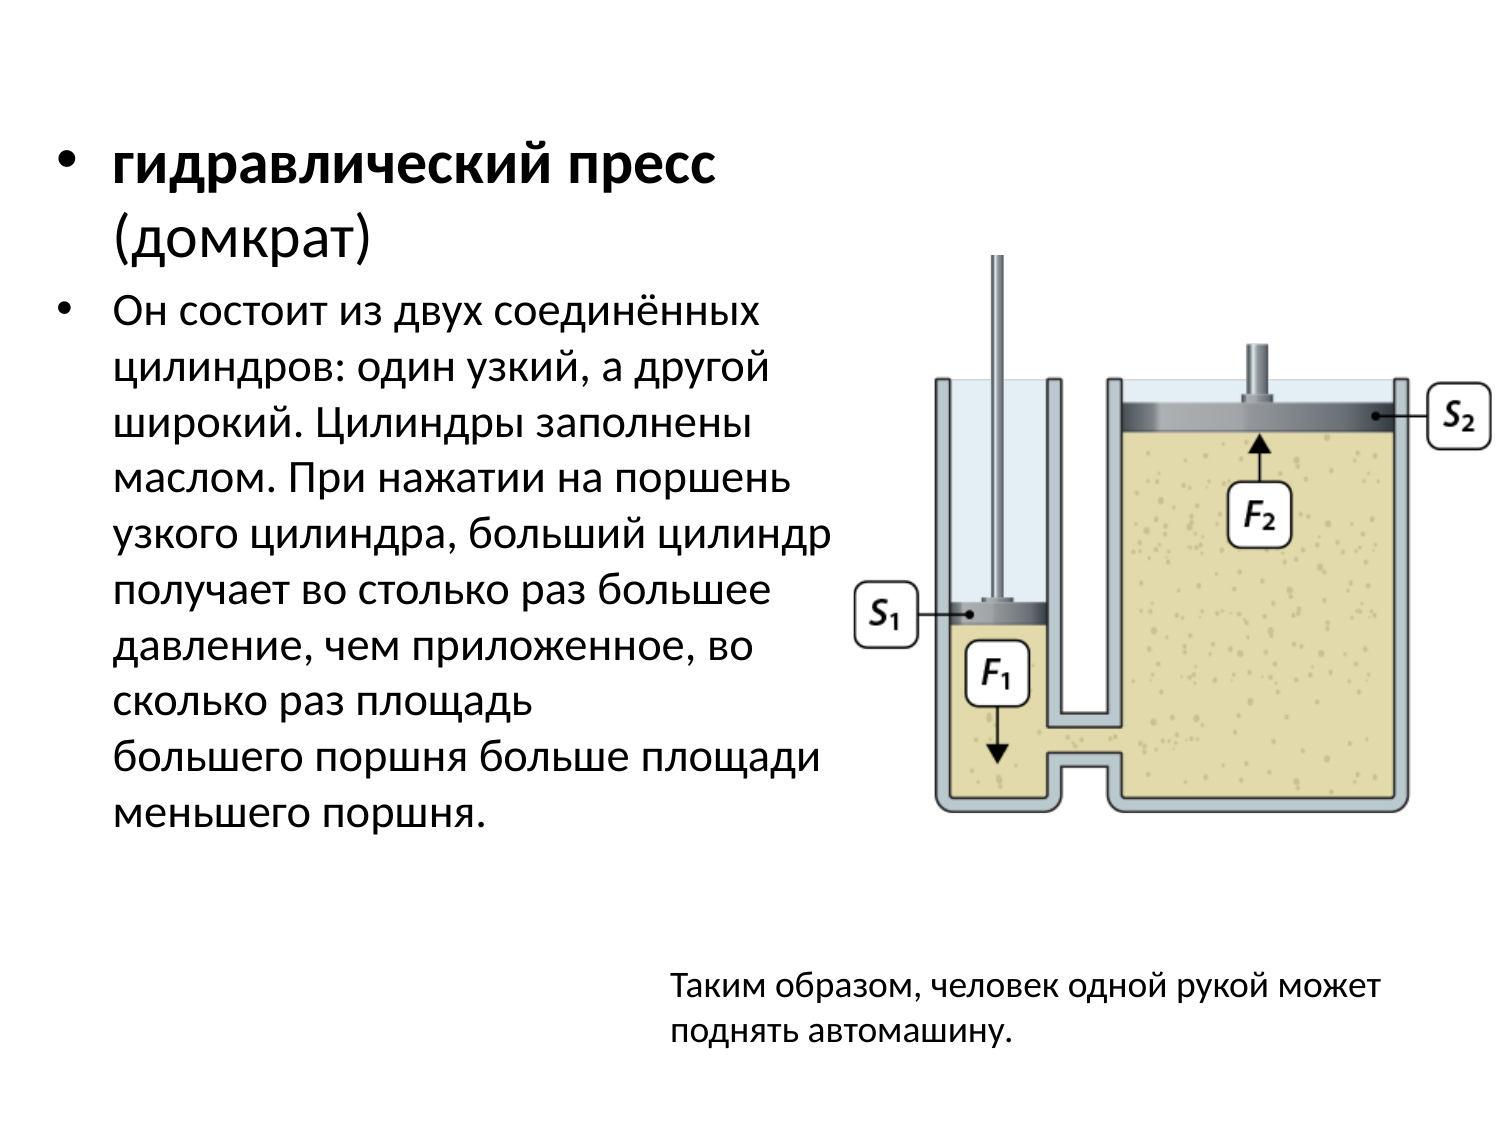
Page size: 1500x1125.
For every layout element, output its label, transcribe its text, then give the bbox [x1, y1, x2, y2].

list гидравлический пресс (домкрат) Он состоит из двух соединённых цилиндров: один узкий, а другой широкий. Цилиндры заполнены маслом. При нажатии на поршень узкого цилиндра, больший цилиндр получает во столько раз большее давление, чем приложенное, во сколько раз площадь большего поршня больше площади меньшего поршня. [41, 113, 882, 857]
text_box Таким образом, человек одной рукой может поднять автомашину. [655, 952, 1406, 1102]
picture [849, 255, 1500, 815]
